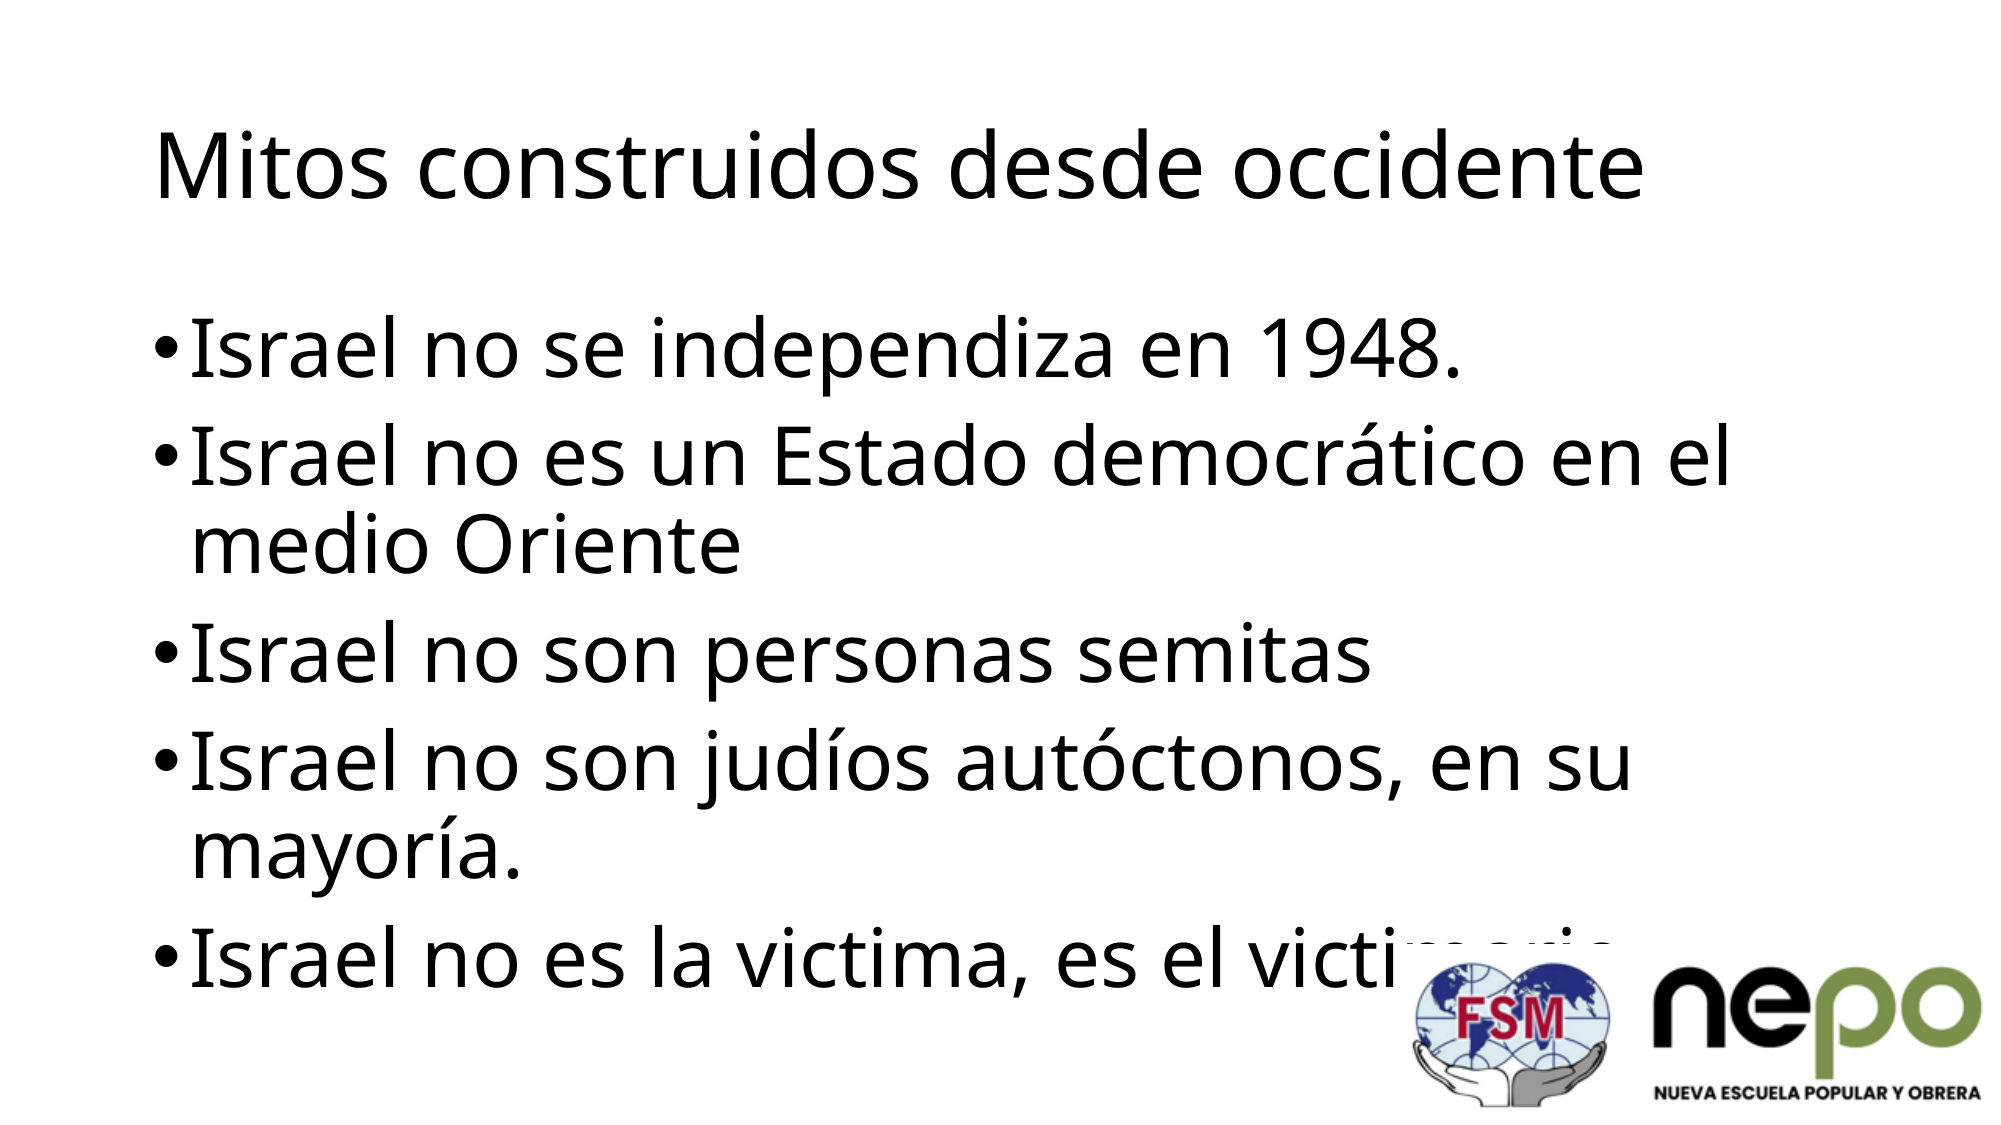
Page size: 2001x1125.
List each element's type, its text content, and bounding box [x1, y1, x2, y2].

title Mitos construidos desde occidente [137, 59, 1863, 278]
list Israel no se independiza en 1948. Israel no es un Estado democrático en el medio Oriente Israel no son personas semitas Israel no son judíos autóctonos, en su mayoría. Israel no es la victima, es el victimario. [137, 299, 1863, 1014]
picture [1399, 943, 2000, 1117]
